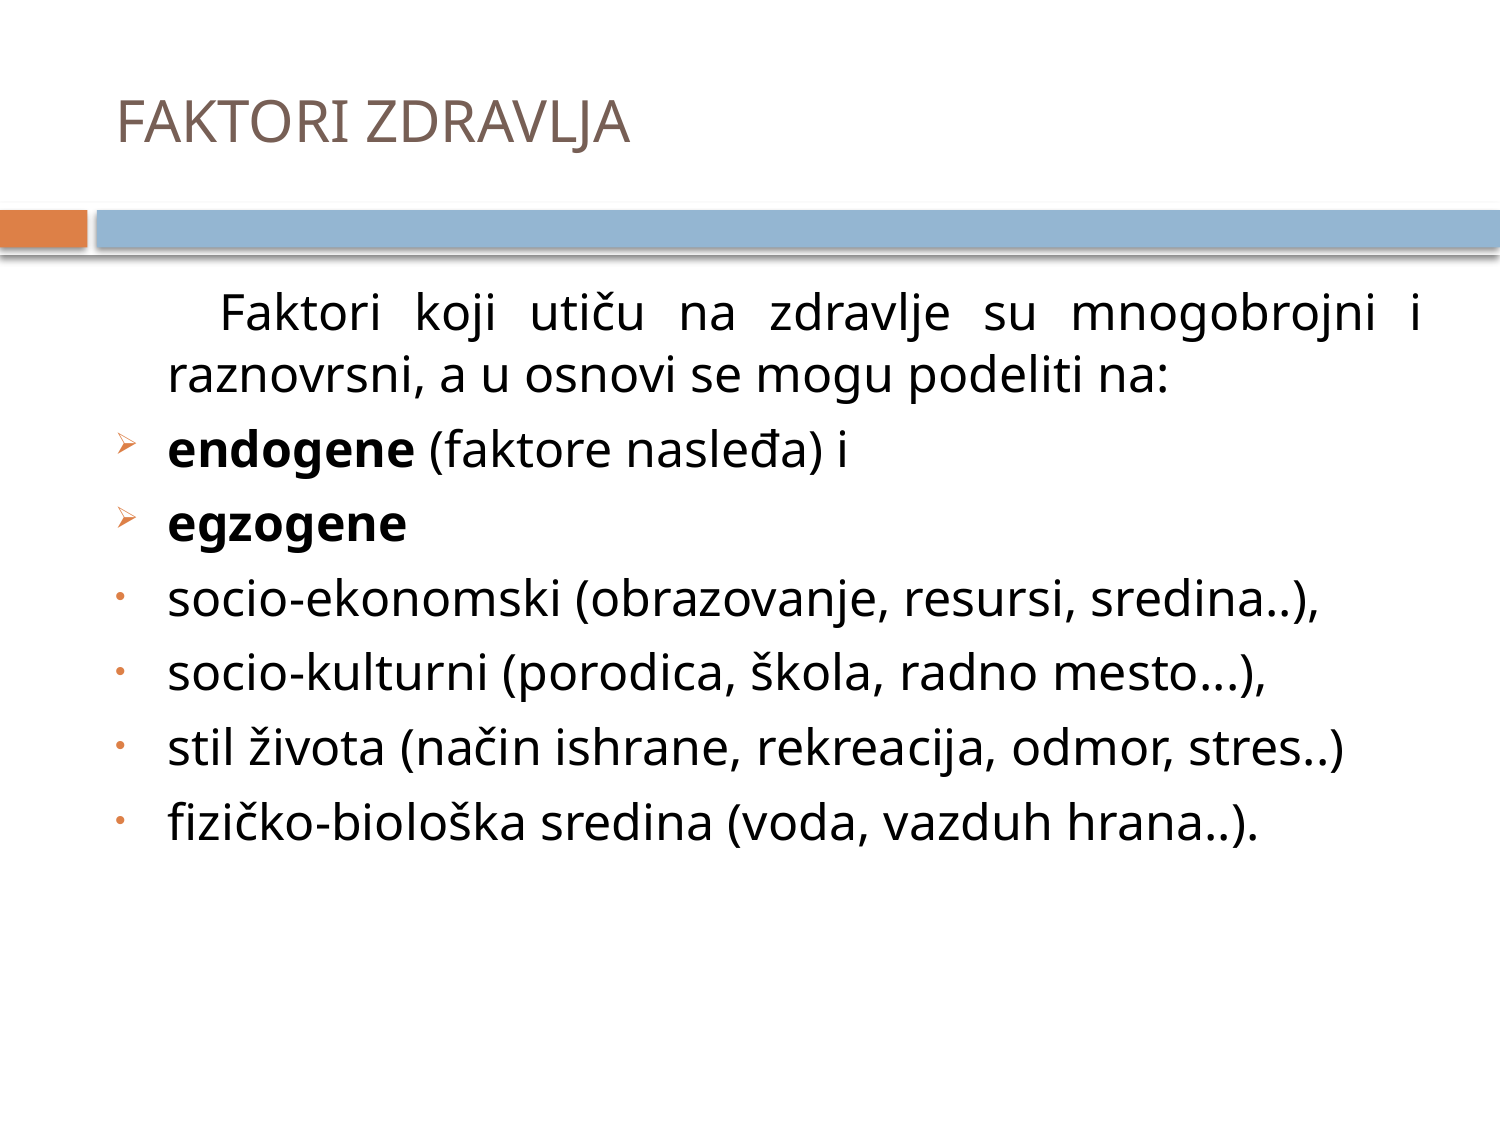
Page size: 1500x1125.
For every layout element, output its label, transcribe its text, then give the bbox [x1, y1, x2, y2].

title FAKTORI ZDRAVLJA [100, 37, 1438, 200]
list Faktori koji utiču na zdravlje su mnogobrojni i raznovrsni, a u osnovi se mogu podeliti na: endogene (faktore nasleđa) i egzogene socio-ekonomski (obrazovanje, resursi, sredina..), socio-kulturni (porodica, škola, radno mesto...), stil života (način ishrane, rekreacija, odmor, stres..) fizičko-biološka sredina (voda, vazduh hrana..). [100, 262, 1438, 1000]
